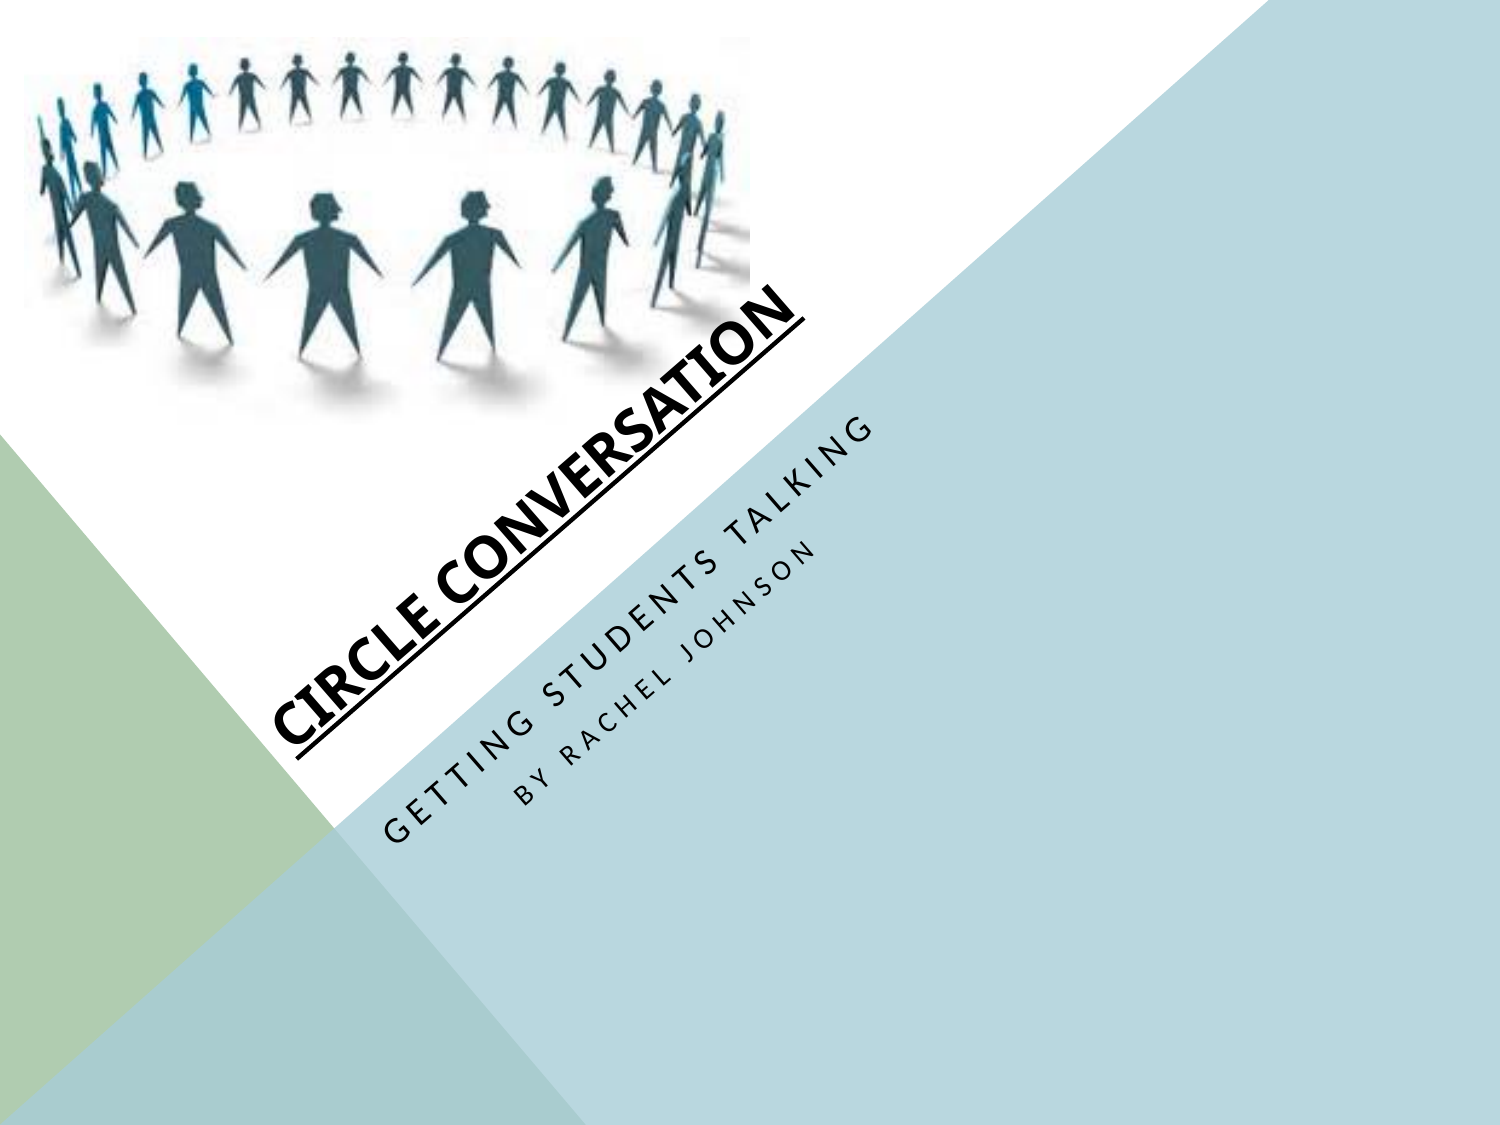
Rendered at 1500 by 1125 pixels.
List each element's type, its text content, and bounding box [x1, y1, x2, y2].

title Circle Conversation [212, 77, 1042, 835]
picture [24, 37, 751, 456]
subtitle Getting students talking By Rachel Johnson [237, 287, 1062, 1026]
